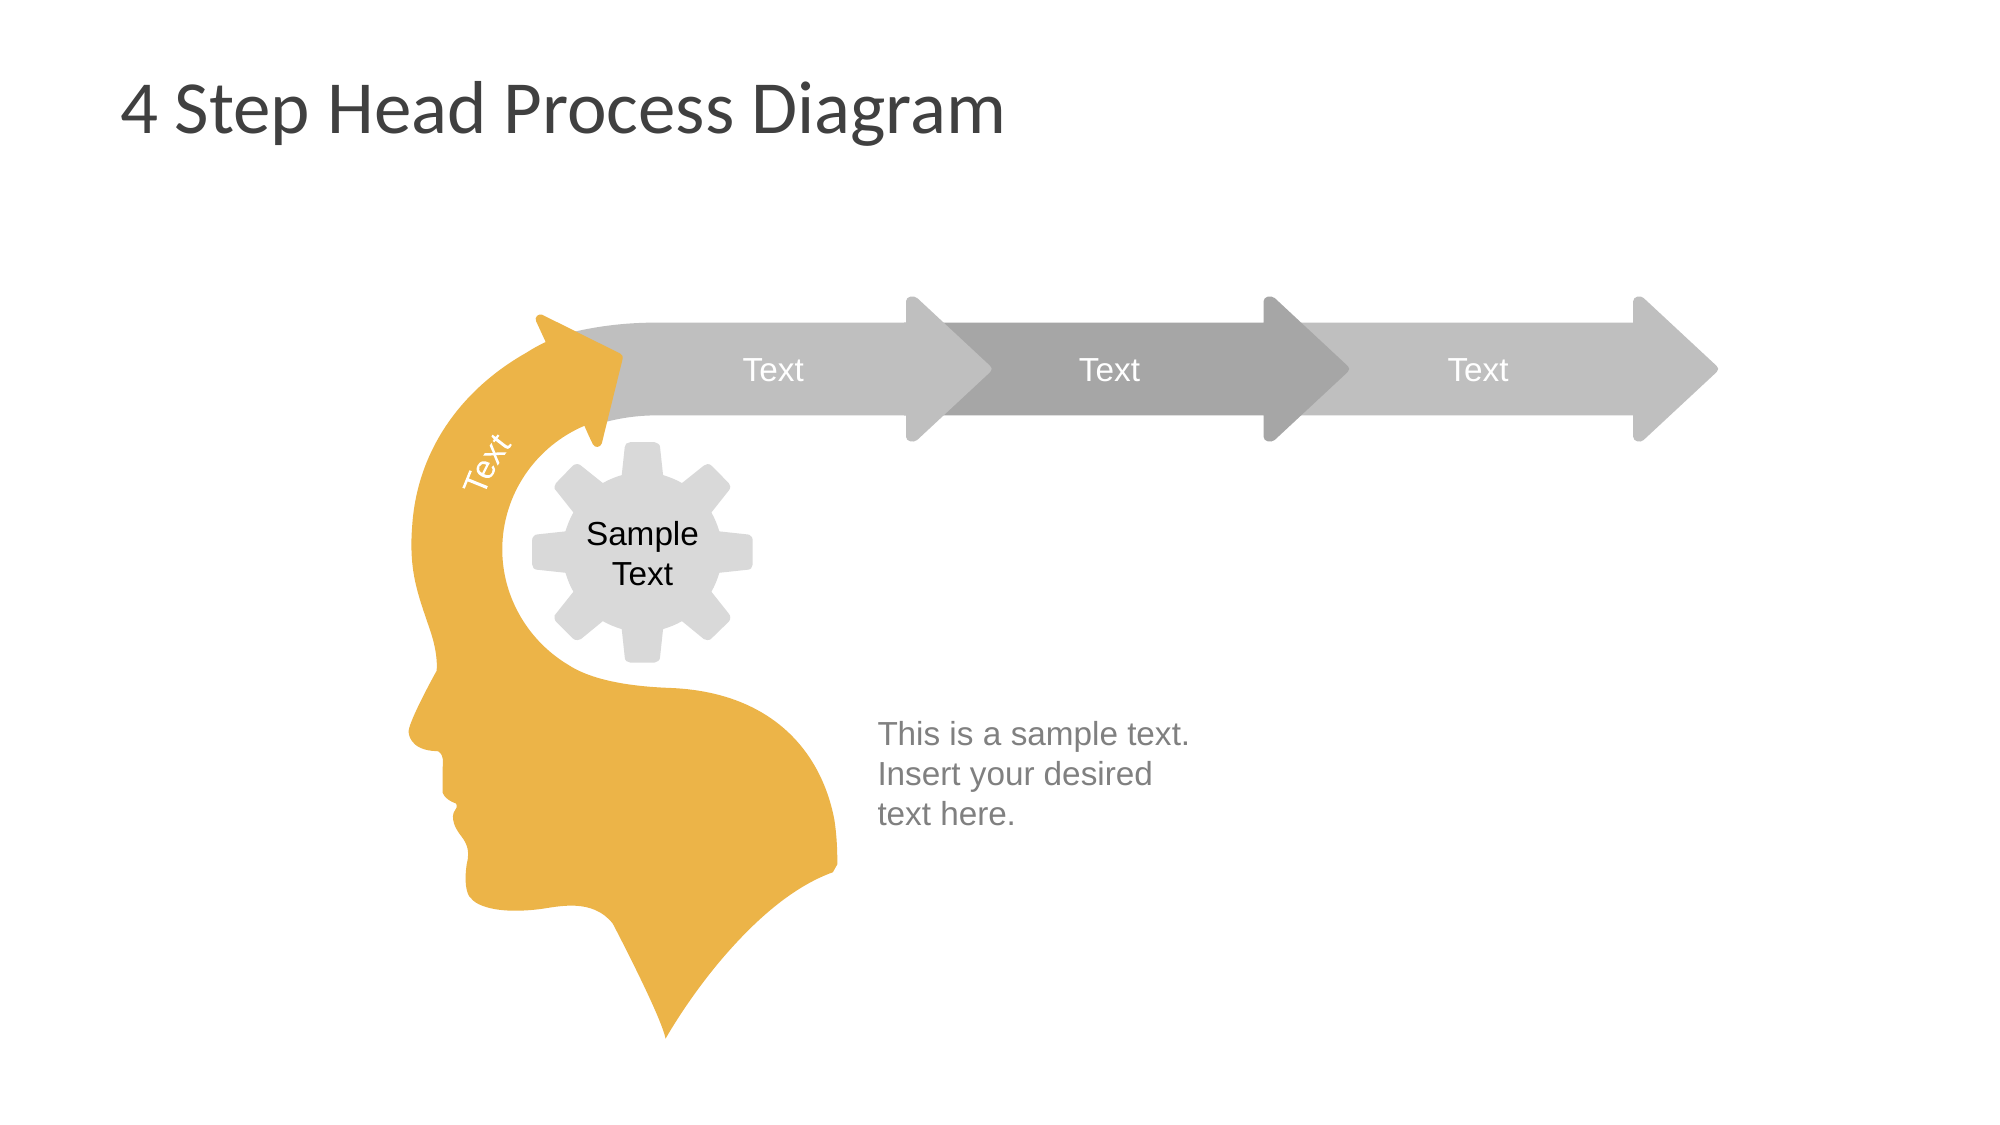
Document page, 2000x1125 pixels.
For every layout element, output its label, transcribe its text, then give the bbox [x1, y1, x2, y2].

text_box Text [727, 340, 819, 396]
text_box [408, 314, 838, 1039]
text_box Sample Text [532, 442, 753, 663]
text_box [945, 296, 1350, 442]
text_box Text [1063, 340, 1155, 396]
text_box [577, 296, 992, 442]
text_box Text [1432, 340, 1524, 396]
text_box This is a sample text. Insert your desired text here. [862, 705, 1231, 840]
text_box [1302, 296, 1719, 442]
title 4 Step Head Process Diagram [99, 45, 1900, 162]
